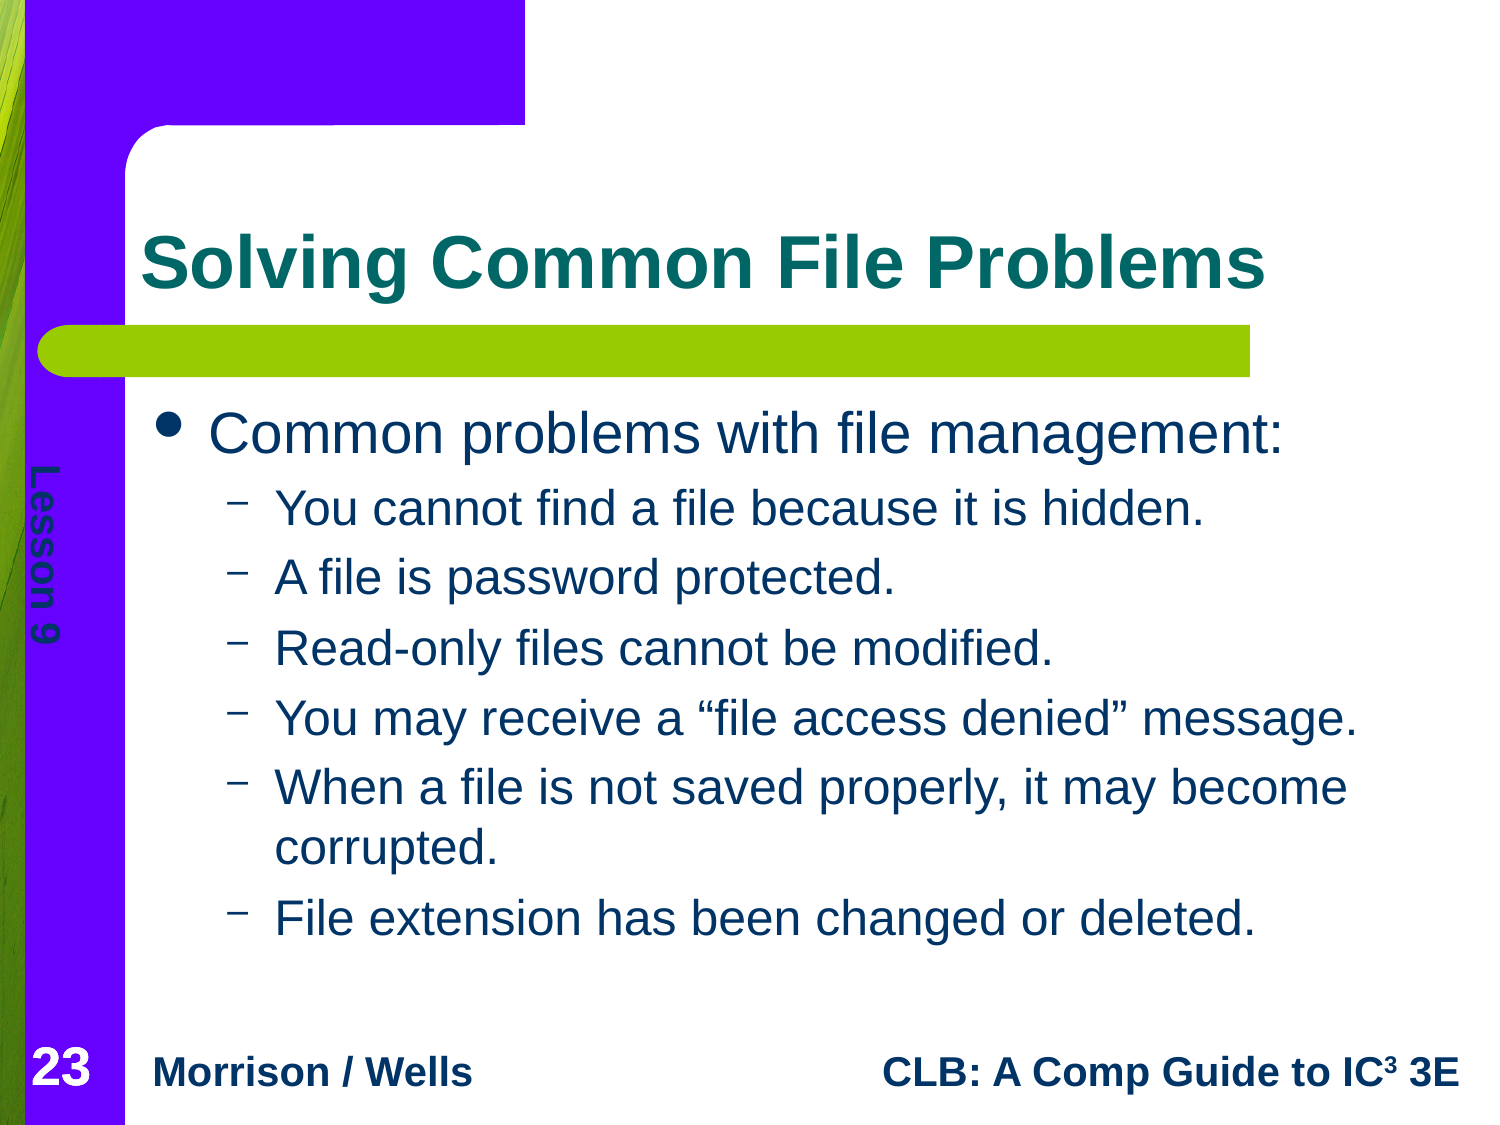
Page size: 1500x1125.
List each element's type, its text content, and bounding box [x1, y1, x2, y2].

text_box 23 [13, 1023, 111, 1105]
list Common problems with file management: You cannot find a file because it is hidden. A file is password protected. Read-only files cannot be modified. You may receive a “file access denied” message. When a file is not saved properly, it may become corrupted. File extension has been changed or deleted. [137, 387, 1426, 999]
picture [0, 0, 25, 1125]
title Solving Common File Problems [124, 124, 1426, 313]
